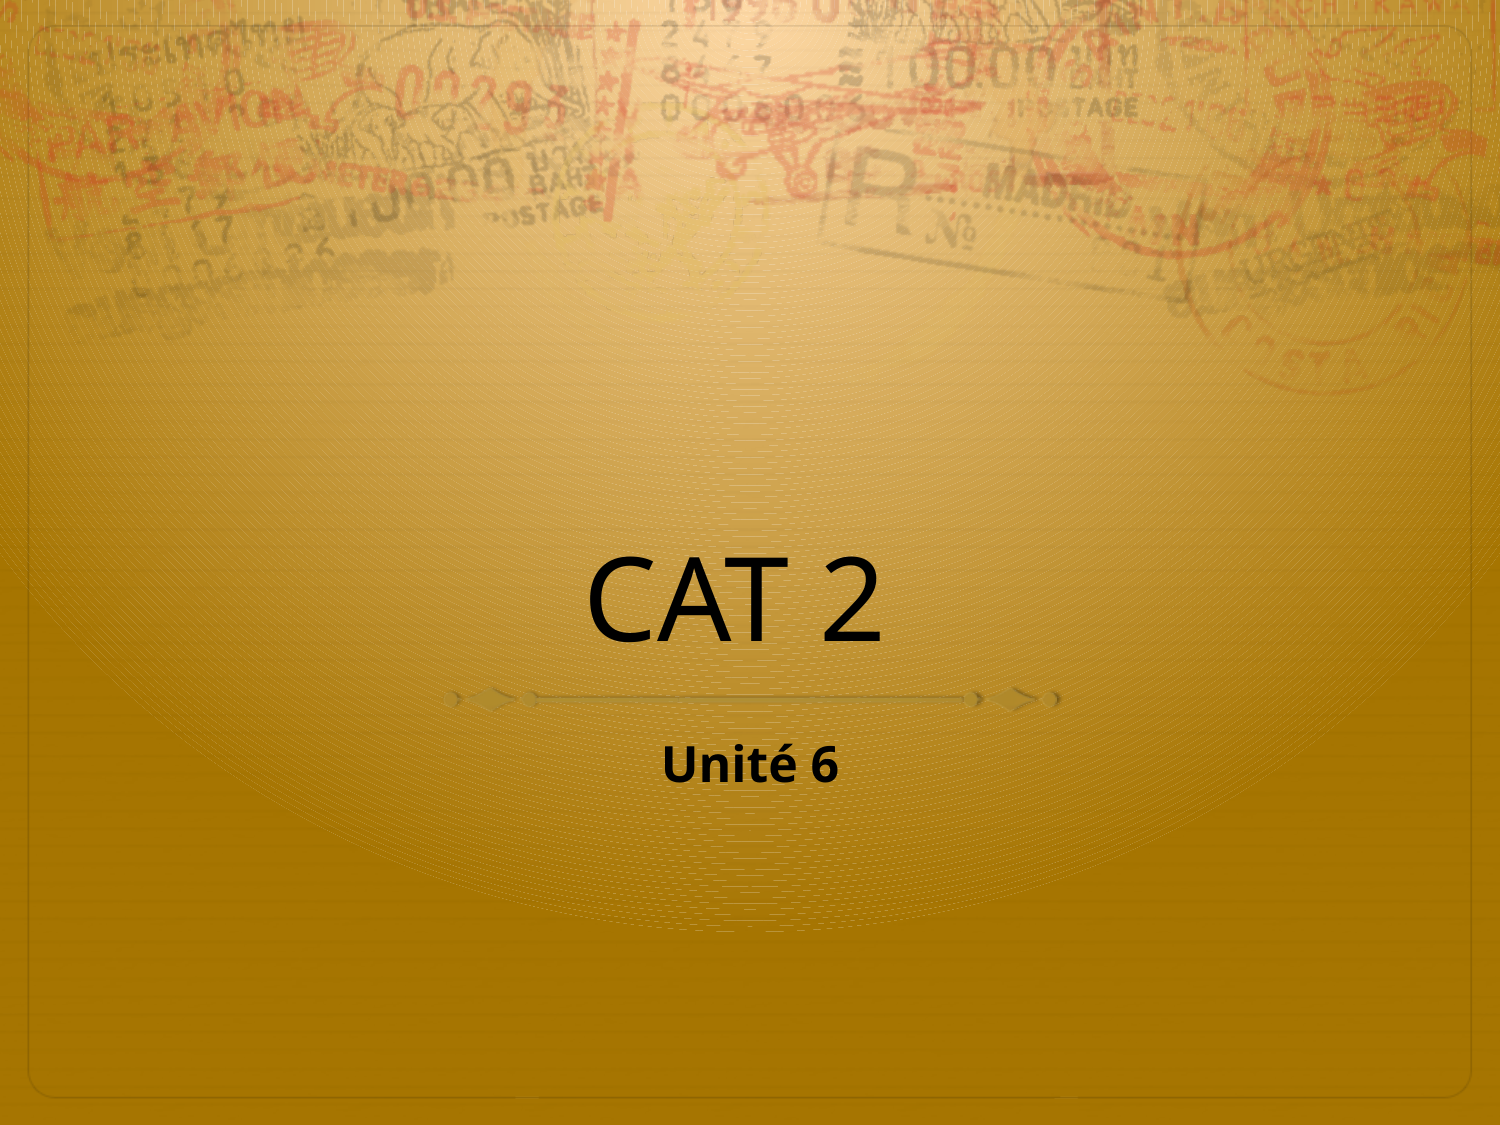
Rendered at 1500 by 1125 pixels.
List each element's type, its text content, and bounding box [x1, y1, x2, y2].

title CAT 2 [93, 275, 1407, 673]
subtitle Unité 6 [93, 725, 1407, 925]
picture [0, 0, 1500, 1125]
